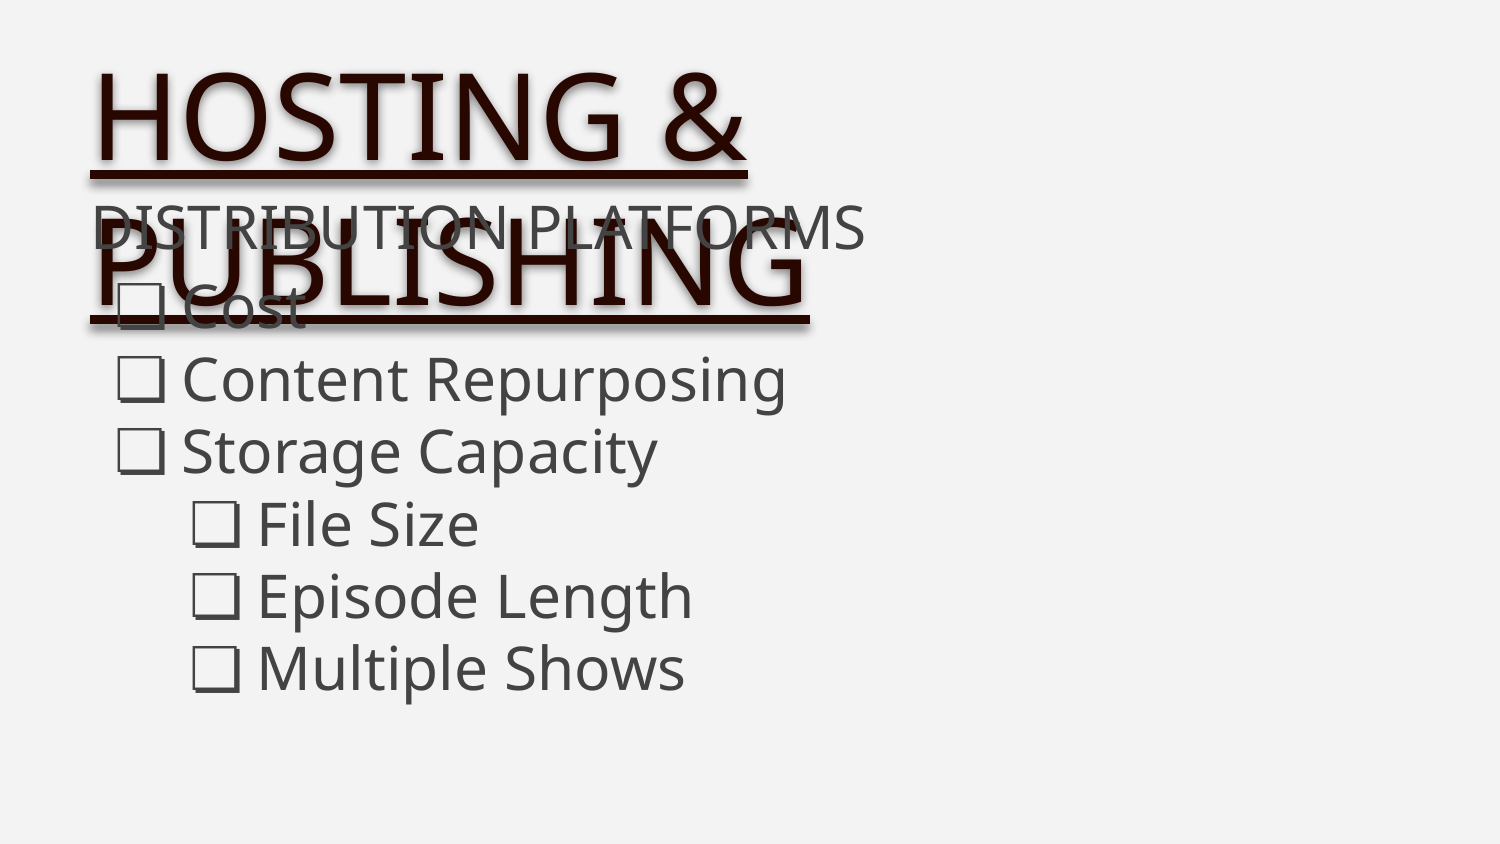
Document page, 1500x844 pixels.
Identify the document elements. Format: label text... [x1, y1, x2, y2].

text_box HOSTING & PUBLISHING [75, 24, 1425, 174]
text_box DISTRIBUTION PLATFORMS [75, 174, 1425, 247]
text_box Cost Content Repurposing Storage Capacity File Size Episode Length Multiple Shows [91, 253, 1425, 844]
